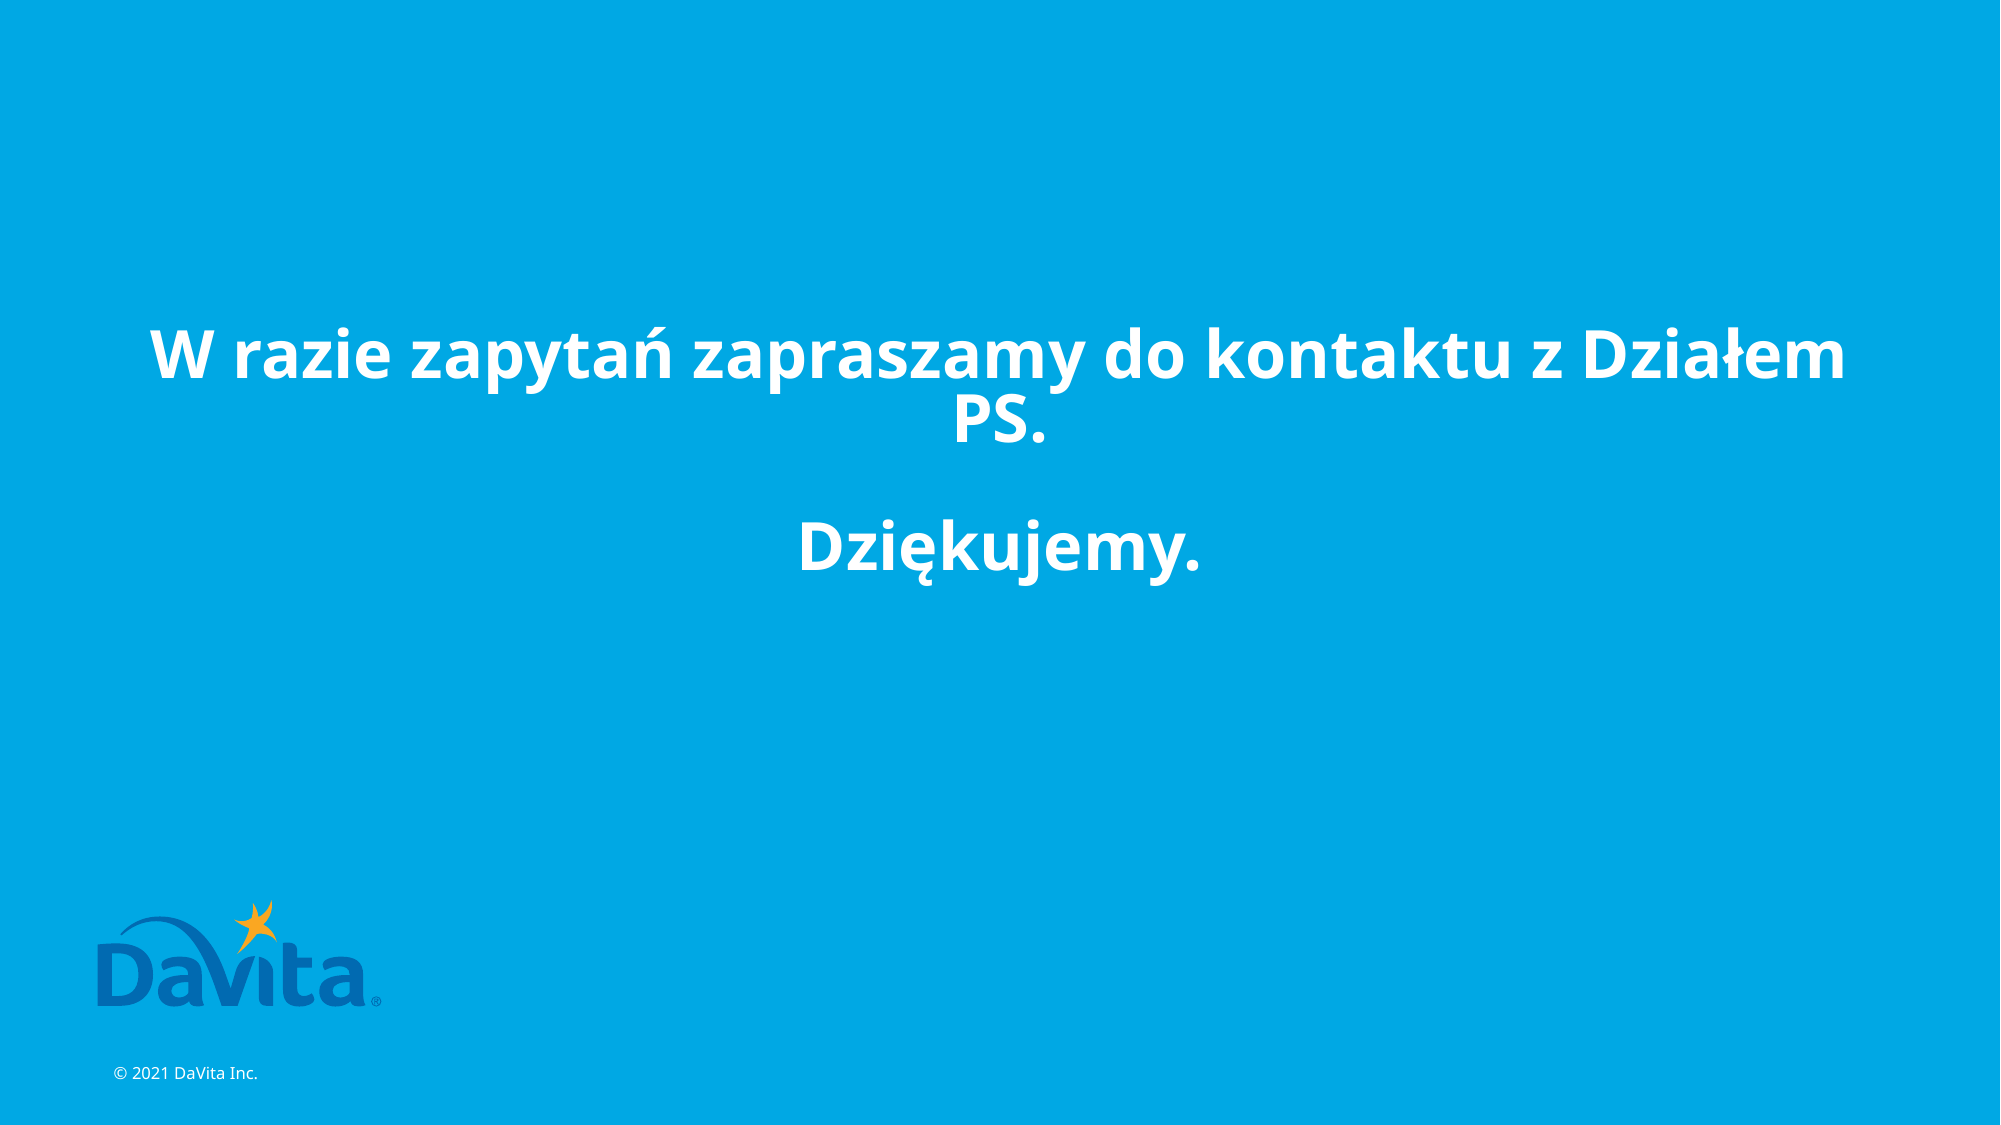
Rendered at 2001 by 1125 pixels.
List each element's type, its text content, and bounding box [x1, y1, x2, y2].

text_box © 2021 DaVita Inc. [113, 1052, 789, 1083]
title W razie zapytań zapraszamy do kontaktu z Działem PS. Dziękujemy. [99, 313, 1900, 584]
